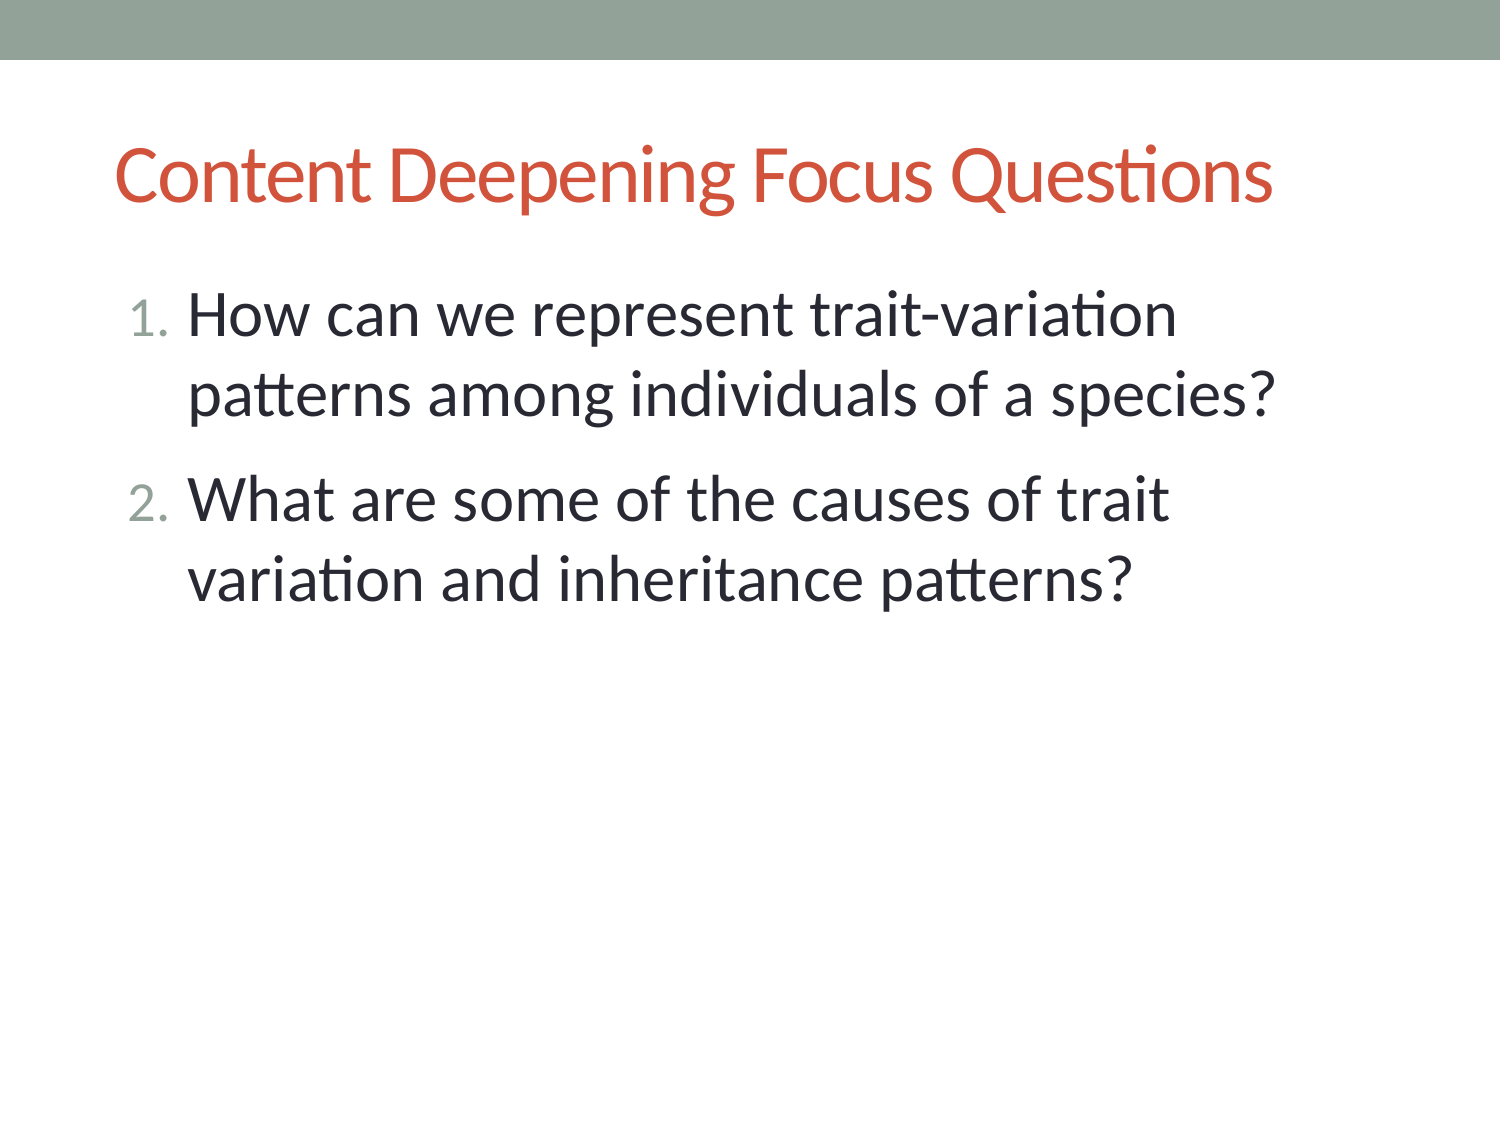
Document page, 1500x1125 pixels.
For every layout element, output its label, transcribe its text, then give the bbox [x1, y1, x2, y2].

list How can we represent trait-variation patterns among individuals of a species? What are some of the causes of trait variation and inheritance patterns? [112, 262, 1425, 1063]
title Content Deepening Focus Questions [99, 87, 1425, 250]
